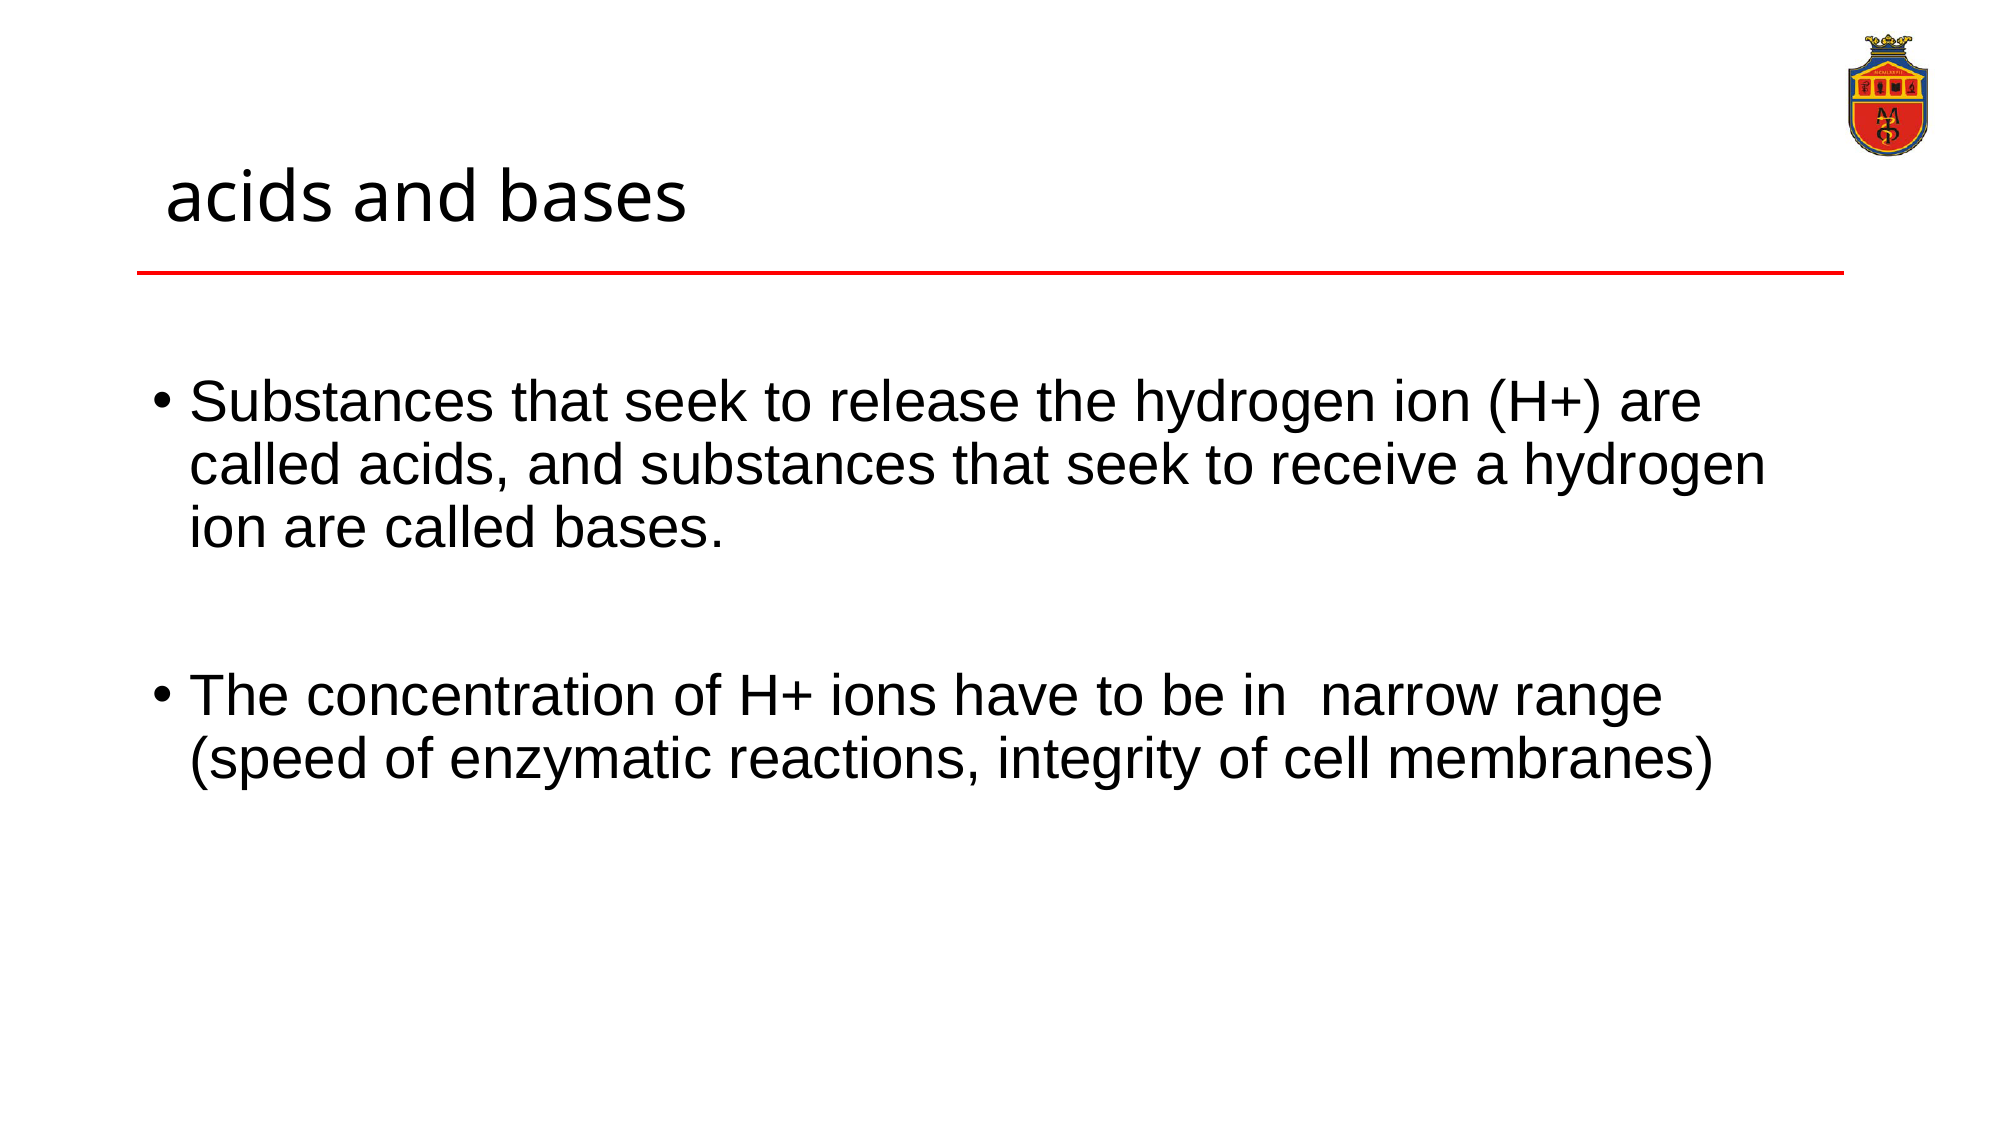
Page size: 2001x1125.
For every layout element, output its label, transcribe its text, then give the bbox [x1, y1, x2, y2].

picture [1794, 16, 1969, 189]
title acids and bases [150, 143, 1850, 244]
list Substances that seek to release the hydrogen ion (H+) are called acids, and substances that seek to receive a hydrogen ion are called bases. The concentration of H+ ions have to be in narrow range (speed of enzymatic reactions, integrity of cell membranes) [137, 364, 1863, 961]
